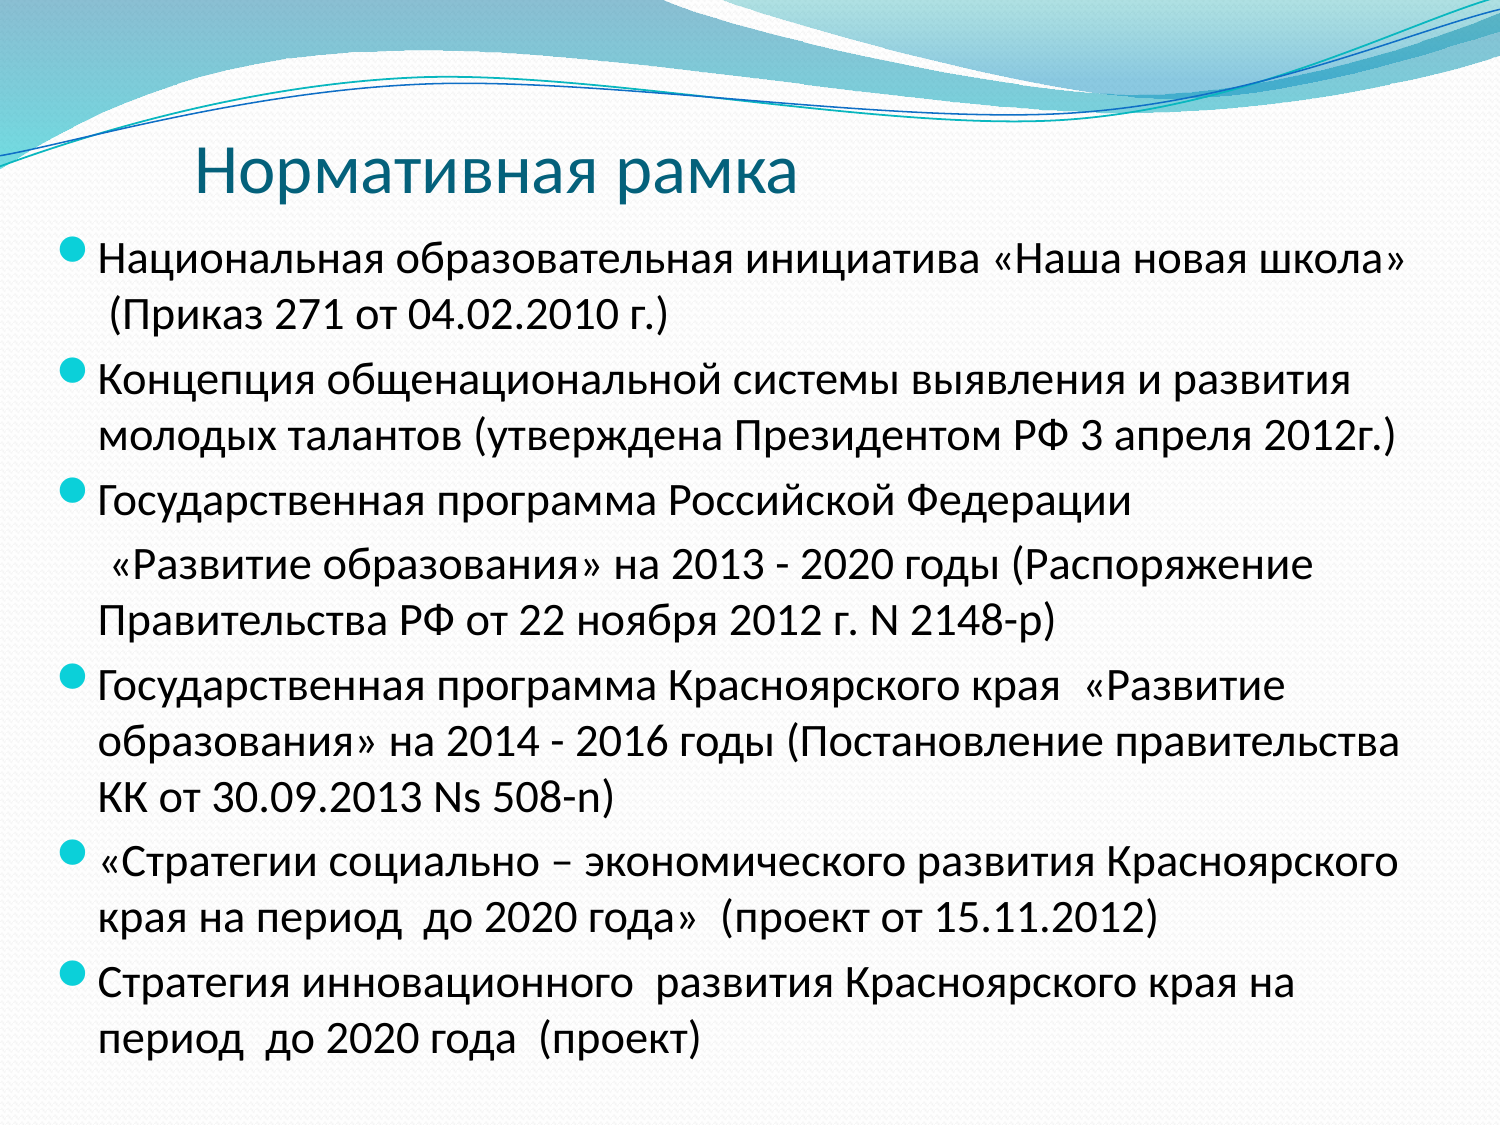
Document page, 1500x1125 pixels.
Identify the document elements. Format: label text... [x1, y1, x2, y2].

title Нормативная рамка [194, 115, 1425, 209]
list Национальная образовательная инициатива «Наша новая школа» (Приказ 271 от 04.02.2010 г.) Концепция общенациональной системы выявления и развития молодых талантов (утверждена Президентом РФ 3 апреля 2012г.) Государственная программа Российской Федерации «Развитие образования» на 2013 - 2020 годы (Распоряжение Правительства РФ от 22 ноября 2012 г. N 2148-р) Государственная программа Красноярского края «Развитие образования» на 2014 - 2016 годы (Постановление правительства КК от 30.09.2013 Ns 508-n) «Стратегии социально – экономического развития Красноярского края на период до 2020 года» (проект от 15.11.2012) Стратегия инновационного развития Красноярского края на период до 2020 года (проект) [41, 219, 1425, 1083]
